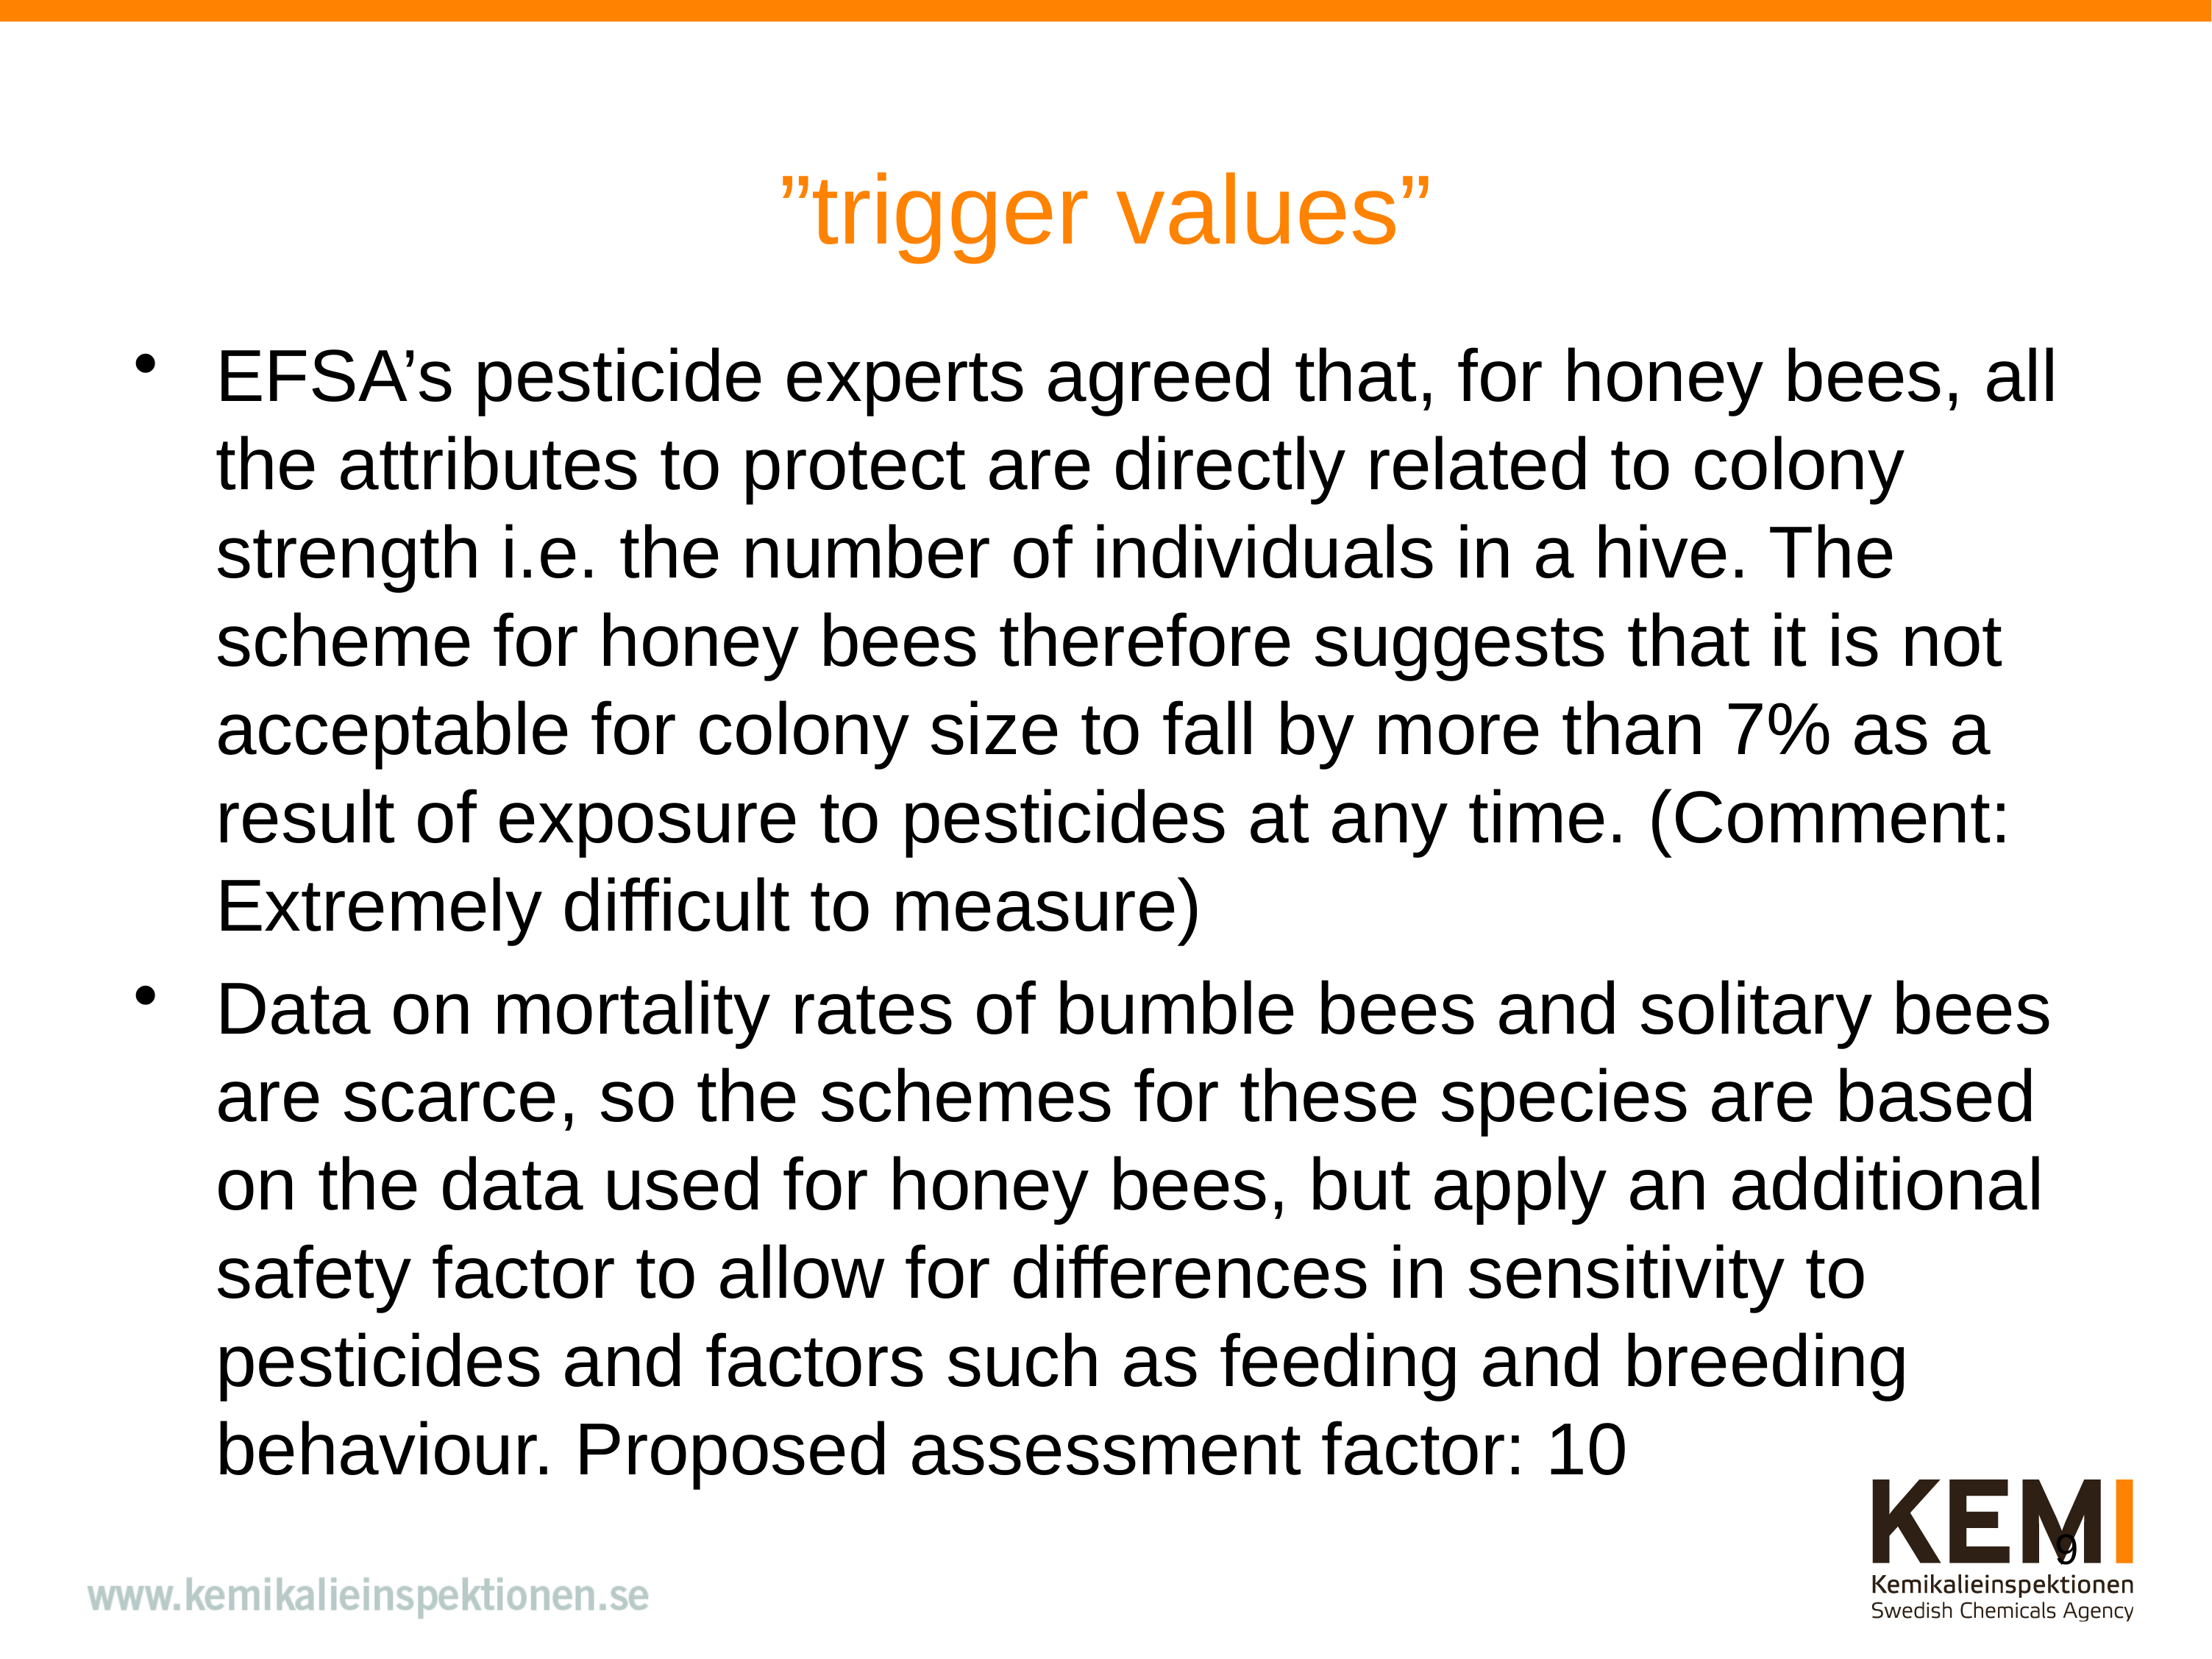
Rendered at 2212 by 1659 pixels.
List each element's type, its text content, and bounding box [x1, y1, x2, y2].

title ”trigger values” [110, 66, 2101, 344]
picture [1872, 1479, 2133, 1621]
list EFSA’s pesticide experts agreed that, for honey bees, all the attributes to protect are directly related to colony strength i.e. the number of individuals in a hive. The scheme for honey bees therefore suggests that it is not acceptable for colony size to fall by more than 7% as a result of exposure to pesticides at any time. (Comment: Extremely difficult to measure) Data on mortality rates of bumble bees and solitary bees are scarce, so the schemes for these species are based on the data used for honey bees, but apply an additional safety factor to allow for differences in sensitivity to pesticides and factors such as feeding and breeding behaviour. Proposed assessment factor: 10 [111, 316, 2102, 1413]
picture [87, 1573, 652, 1621]
slide_number 9 [1585, 1510, 2101, 1627]
